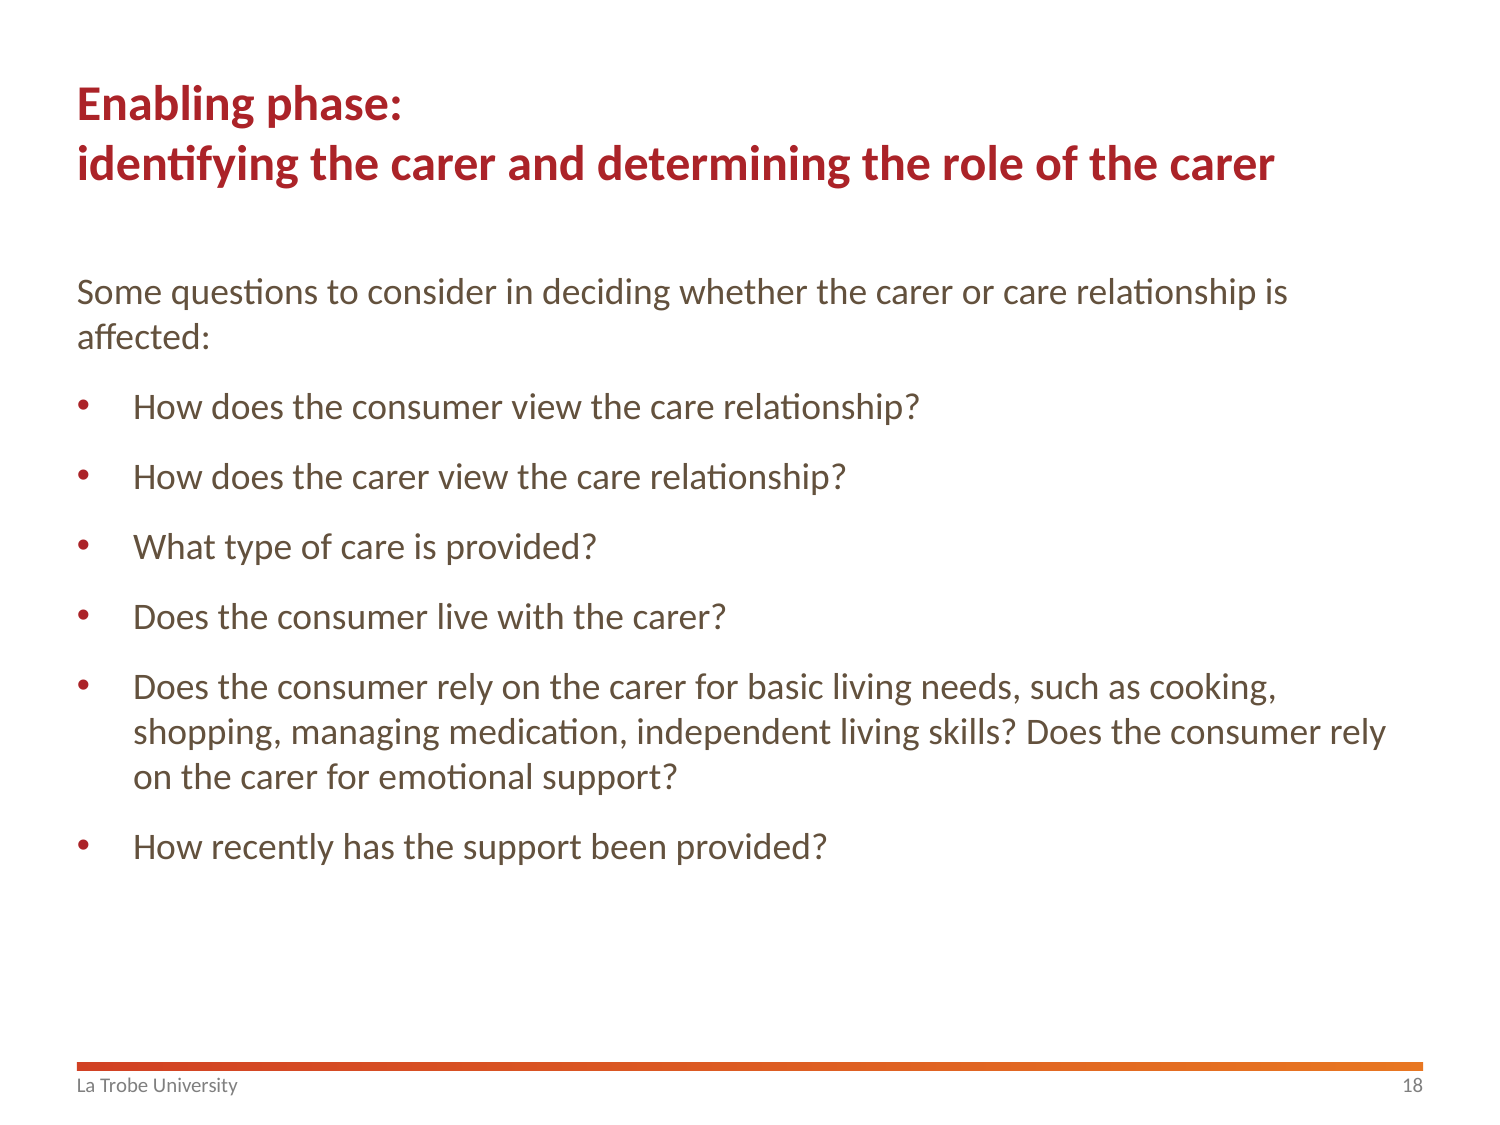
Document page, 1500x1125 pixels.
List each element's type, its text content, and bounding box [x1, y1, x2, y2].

title Enabling phase: identifying the carer and determining the role of the carer [76, 70, 1424, 209]
list Some questions to consider in deciding whether the carer or care relationship is affected: How does the consumer view the care relationship? How does the carer view the care relationship? What type of care is provided? Does the consumer live with the carer? Does the consumer rely on the carer for basic living needs, such as cooking, shopping, managing medication, independent living skills? Does the consumer rely on the carer for emotional support? How recently has the support been provided? [76, 266, 1424, 1010]
